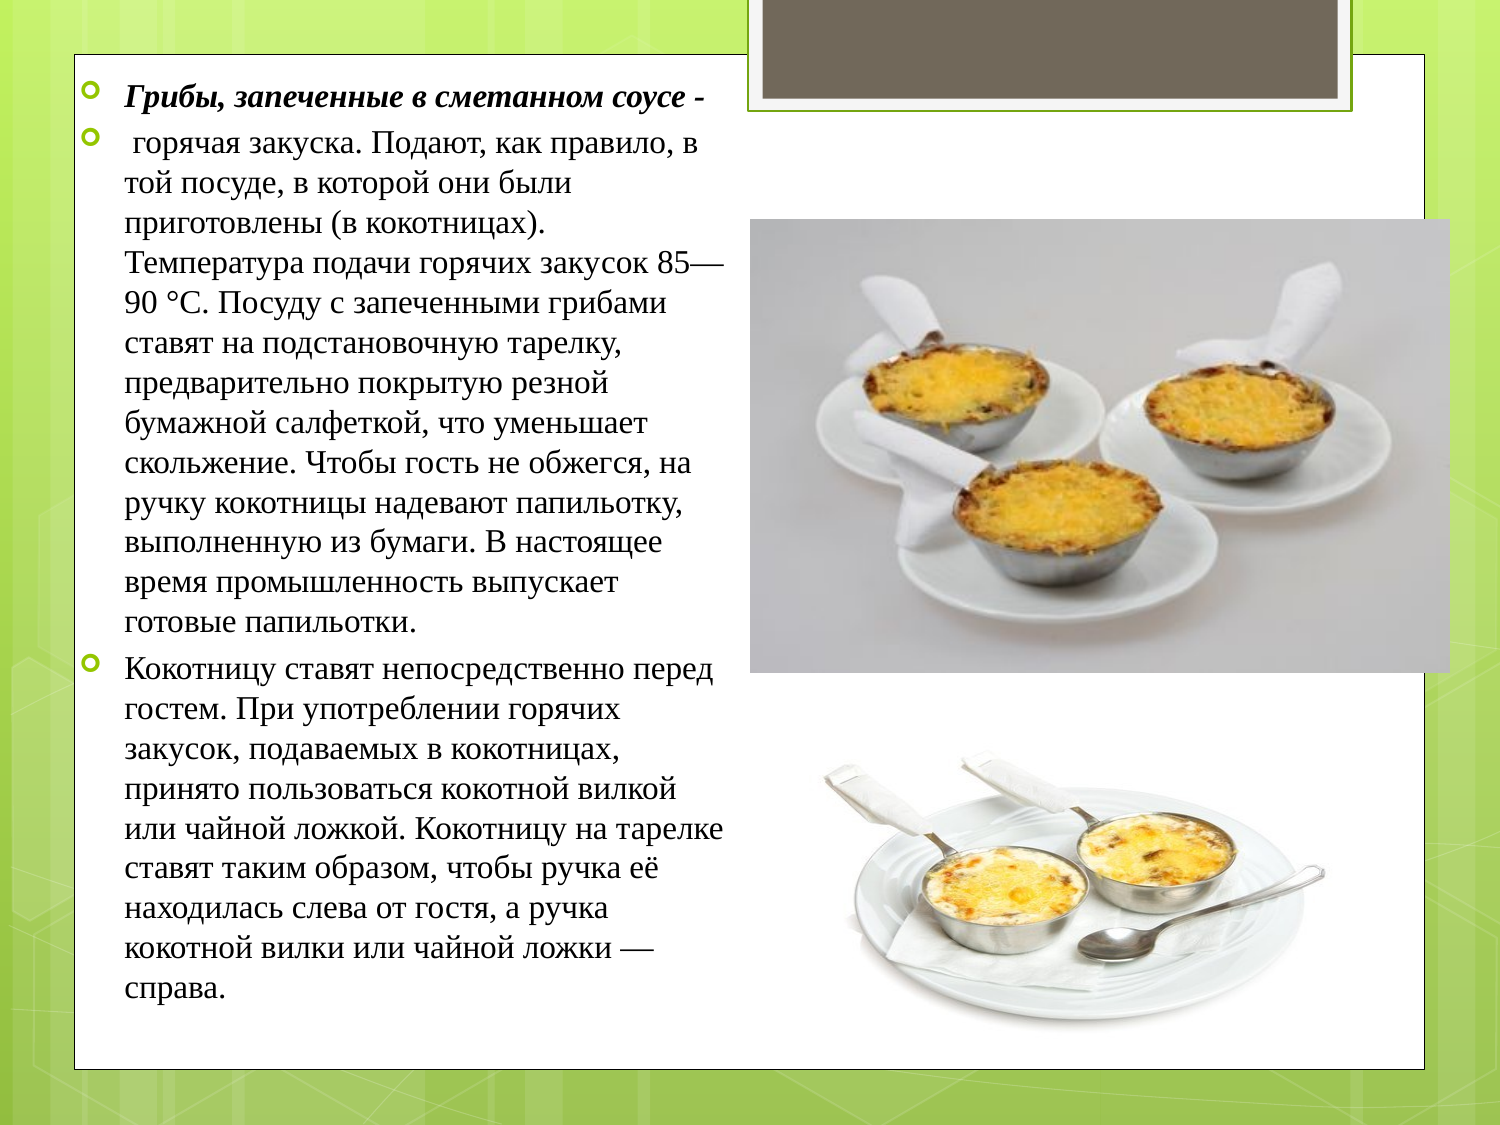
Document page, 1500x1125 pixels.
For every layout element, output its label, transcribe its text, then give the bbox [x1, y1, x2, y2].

picture [749, 219, 1451, 674]
picture [808, 727, 1355, 1059]
list Грибы, запеченные в сметанном соусе - горячая закуска. Подают, как правило, в той посуде, в которой они были приготовлены (в кокотницах). Температура подачи горячих заку­сок 85—90 °С. Посуду с запеченными грибами ставят на подстановочную тарелку, предварительно покрытую резной бумажной салфеткой, что уменьшает скольжение. Чтобы гость не об­жегся, на ручку кокотницы надевают папильотку, выполненную из бумаги. В настоящее время промышленность выпускает готовые папильотки. Кокотницу ставят непос­редственно перед гостем. При употреблении горячих закусок, подаваемых в кокотницах, принято пользоваться кокотной вилкой или чайной ложкой. Кокотницу на тарелке ставят таким образом, чтобы ручка её находилась слева от гостя, а ручка кокотной вилки или чайной ложки — справа. [53, 66, 750, 1024]
